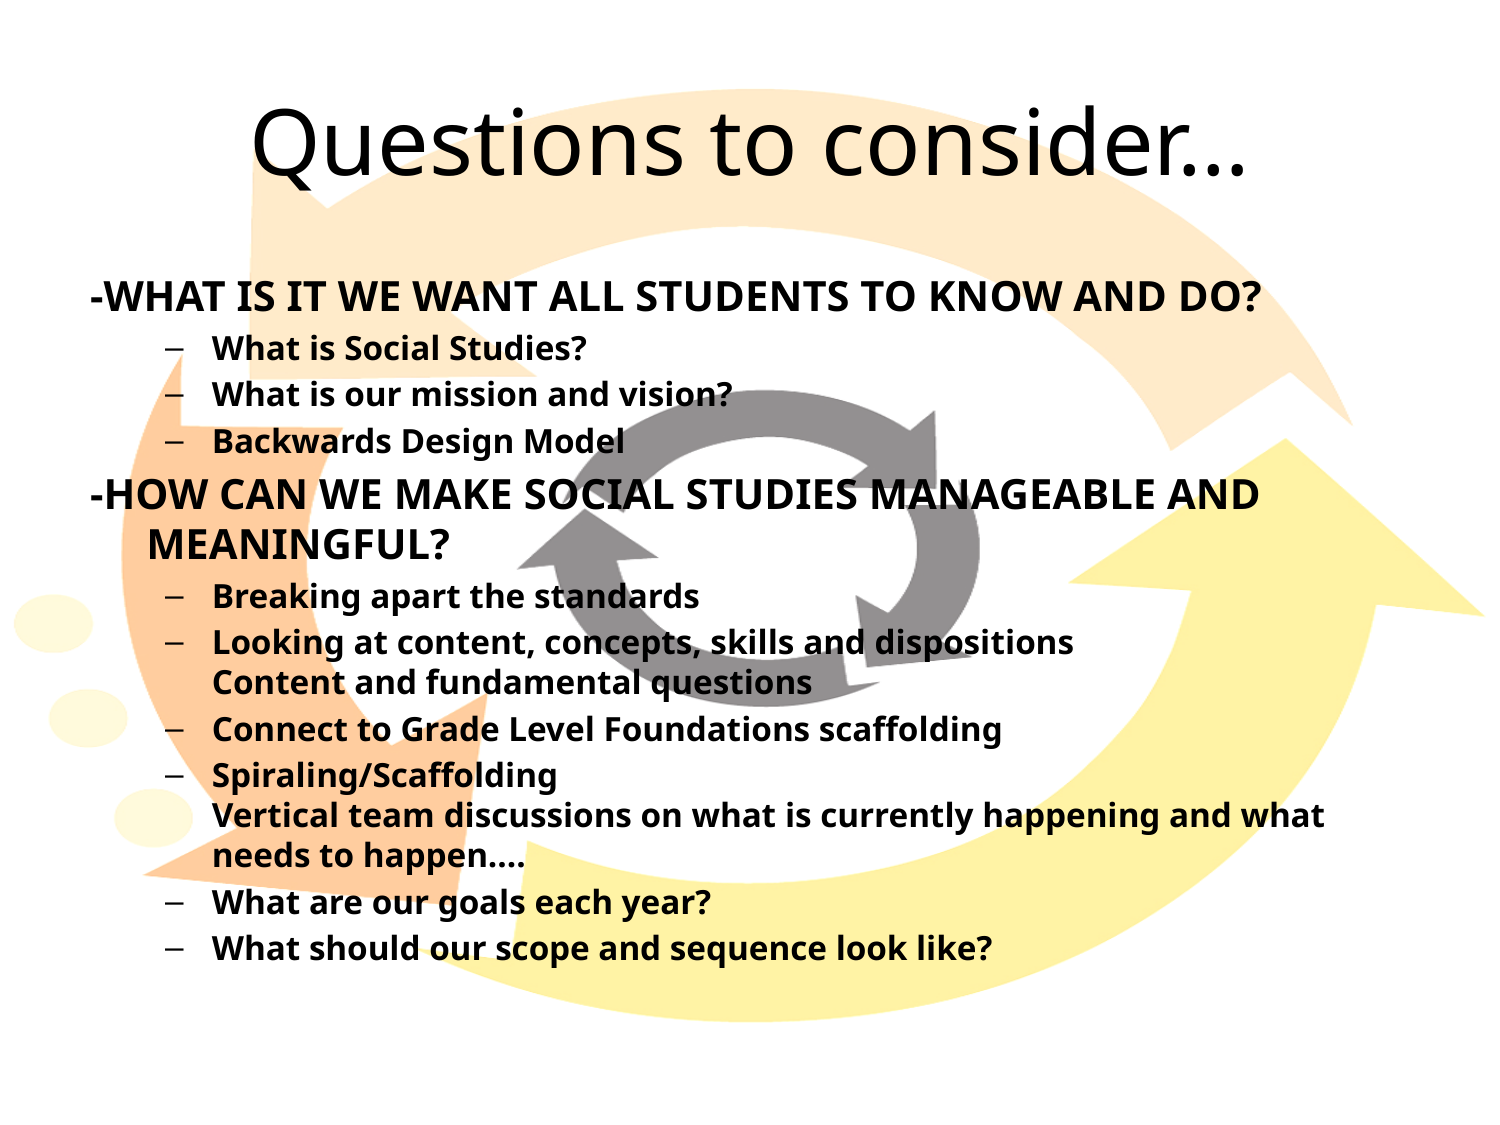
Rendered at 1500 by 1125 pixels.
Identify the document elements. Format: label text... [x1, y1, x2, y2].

list -WHAT IS IT WE WANT ALL STUDENTS TO KNOW AND DO? What is Social Studies? What is our mission and vision? Backwards Design Model -HOW CAN WE MAKE SOCIAL STUDIES MANAGEABLE AND MEANINGFUL? Breaking apart the standards Looking at content, concepts, skills and dispositions Content and fundamental questions Connect to Grade Level Foundations scaffolding Spiraling/Scaffolding Vertical team discussions on what is currently happening and what needs to happen…. What are our goals each year? What should our scope and sequence look like? [74, 262, 1426, 1076]
title Questions to consider… [74, 44, 1426, 233]
